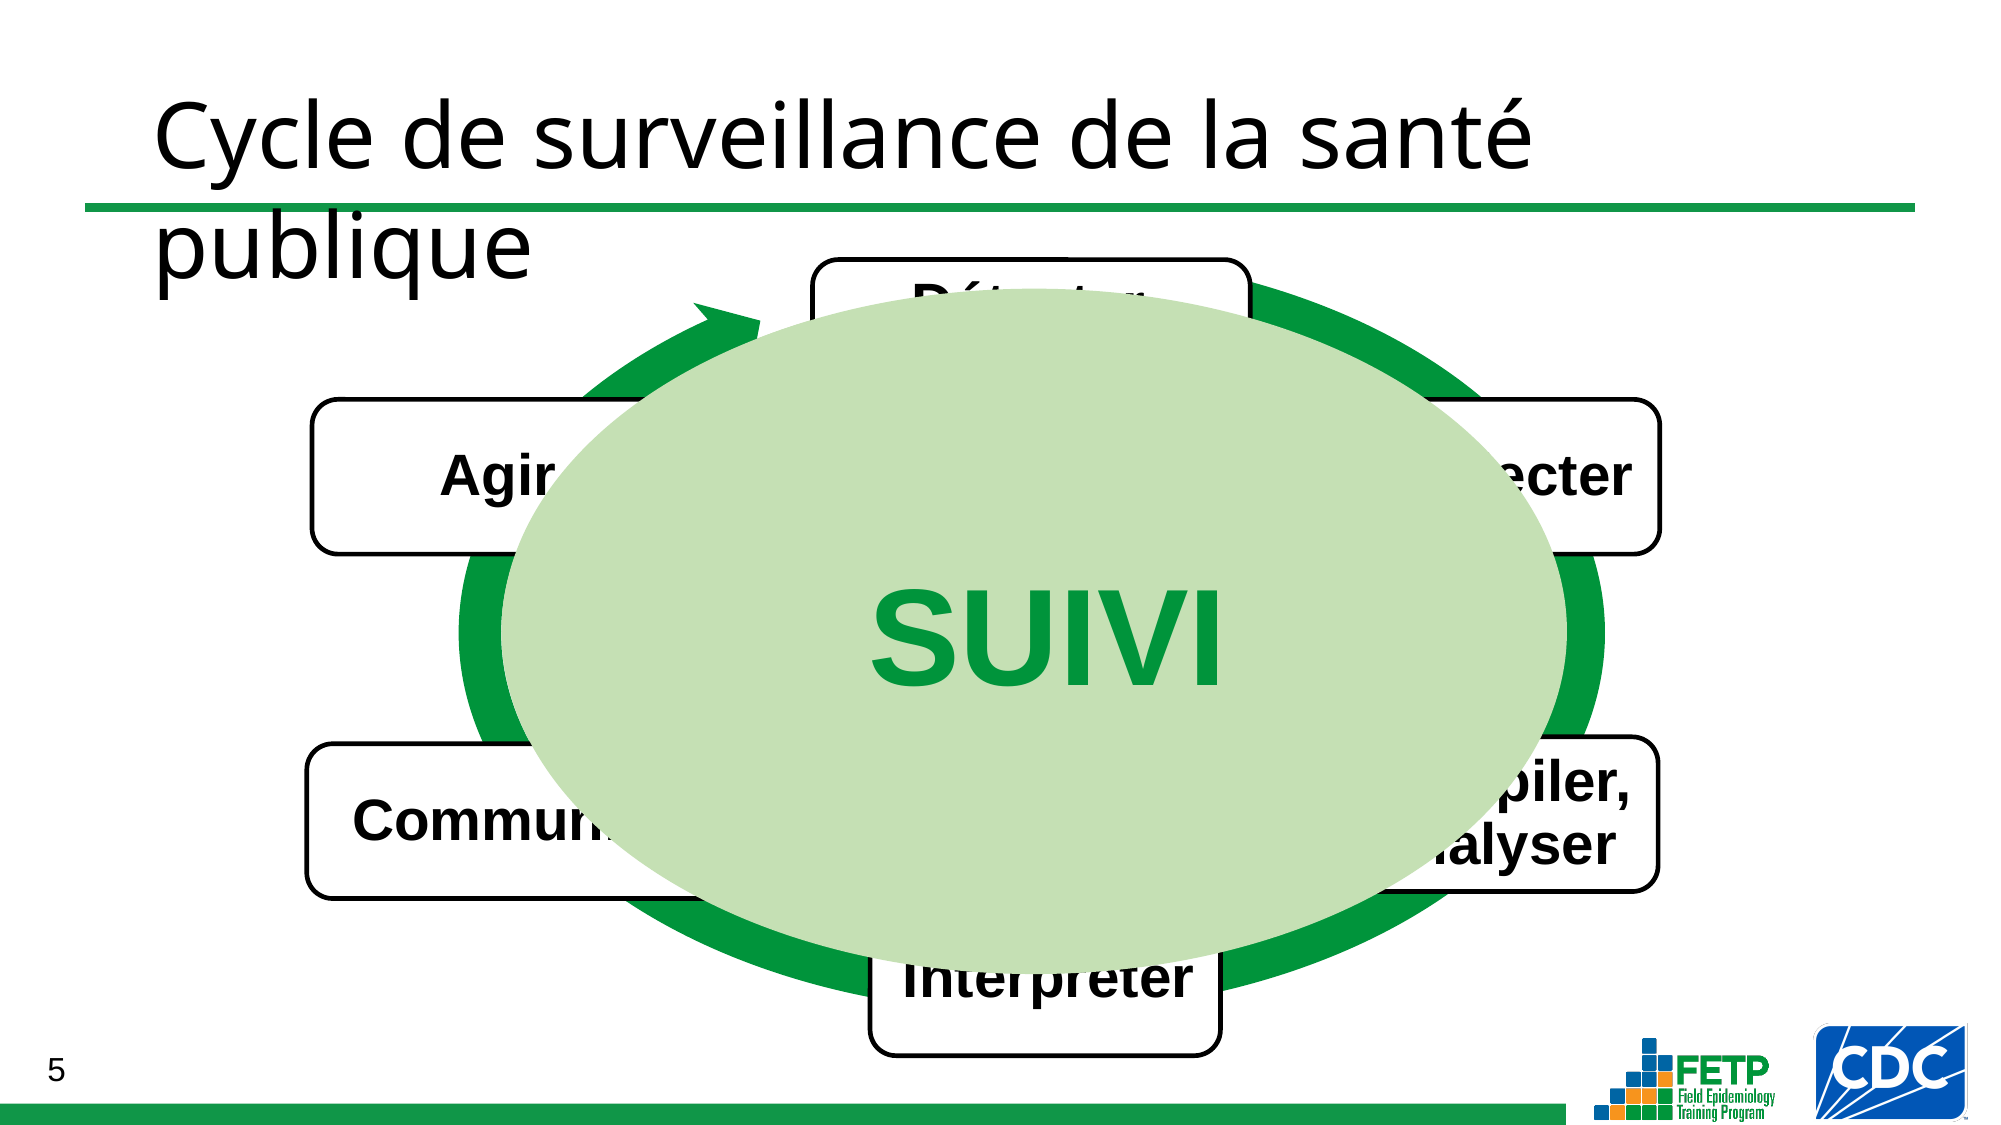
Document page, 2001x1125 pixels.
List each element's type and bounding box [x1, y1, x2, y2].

picture [1594, 1038, 1775, 1122]
picture [1813, 1023, 1968, 1122]
